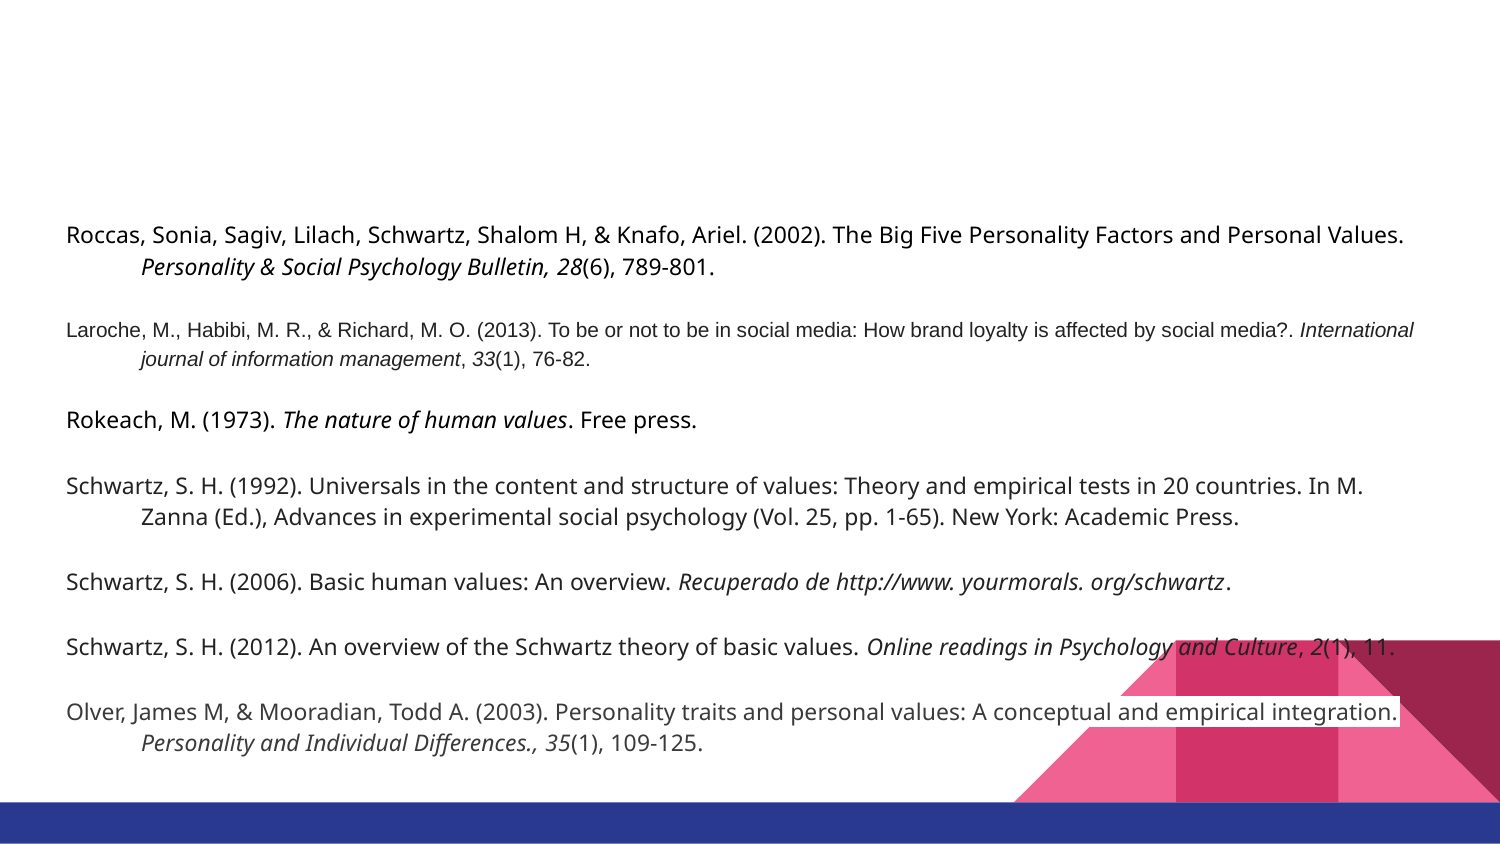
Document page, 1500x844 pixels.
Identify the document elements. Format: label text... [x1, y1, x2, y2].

list Roccas, Sonia, Sagiv, Lilach, Schwartz, Shalom H, & Knafo, Ariel. (2002). The Big Five Personality Factors and Personal Values. Personality & Social Psychology Bulletin, 28(6), 789-801. Laroche, M., Habibi, M. R., & Richard, M. O. (2013). To be or not to be in social media: How brand loyalty is affected by social media?. International journal of information management, 33(1), 76-82. Rokeach, M. (1973). The nature of human values. Free press. Schwartz, S. H. (1992). Universals in the content and structure of values: Theory and empirical tests in 20 countries. In M. Zanna (Ed.), Advances in experimental social psychology (Vol. 25, pp. 1-65). New York: Academic Press. Schwartz, S. H. (2006). Basic human values: An overview. Recuperado de http://www. yourmorals. org/schwartz. Schwartz, S. H. (2012). An overview of the Schwartz theory of basic values. Online readings in Psychology and Culture, 2(1), 11. Olver, James M, & Mooradian, Todd A. (2003). Personality traits and personal values: A conceptual and empirical integration. Personality and Individual Differences., 35(1), 109-125. [51, 201, 1449, 750]
